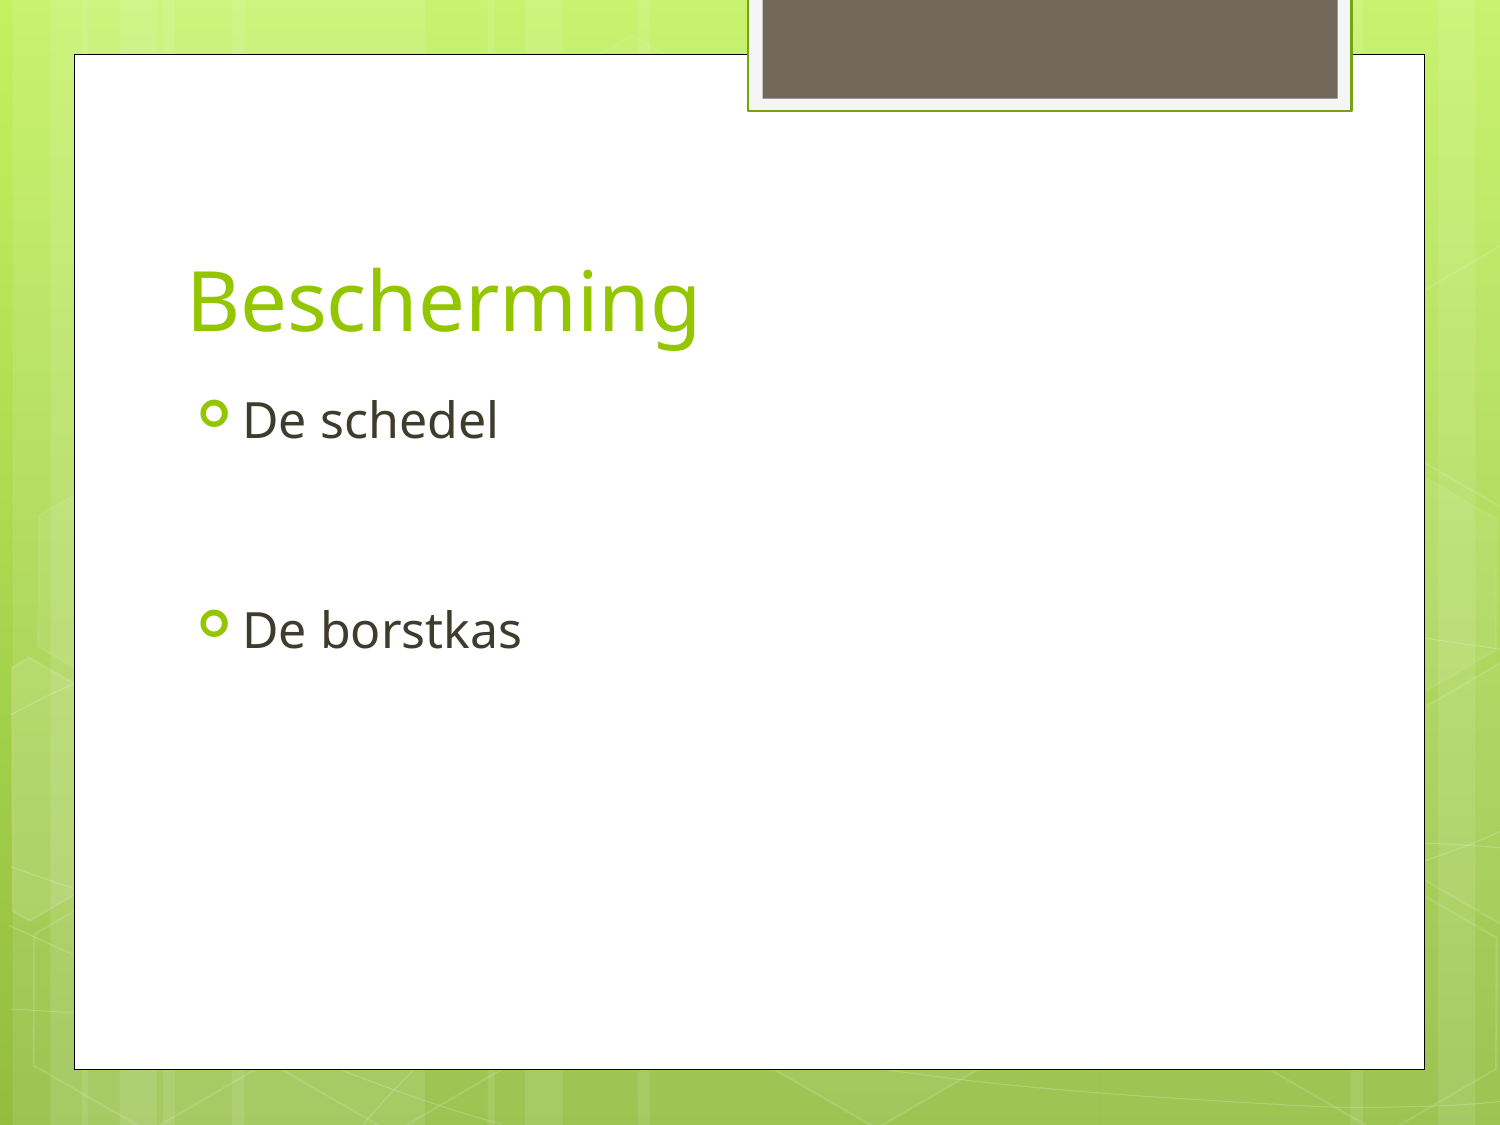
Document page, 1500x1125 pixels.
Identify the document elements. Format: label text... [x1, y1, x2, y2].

title Bescherming [171, 168, 1324, 357]
list De schedel De borstkas [171, 381, 1283, 957]
